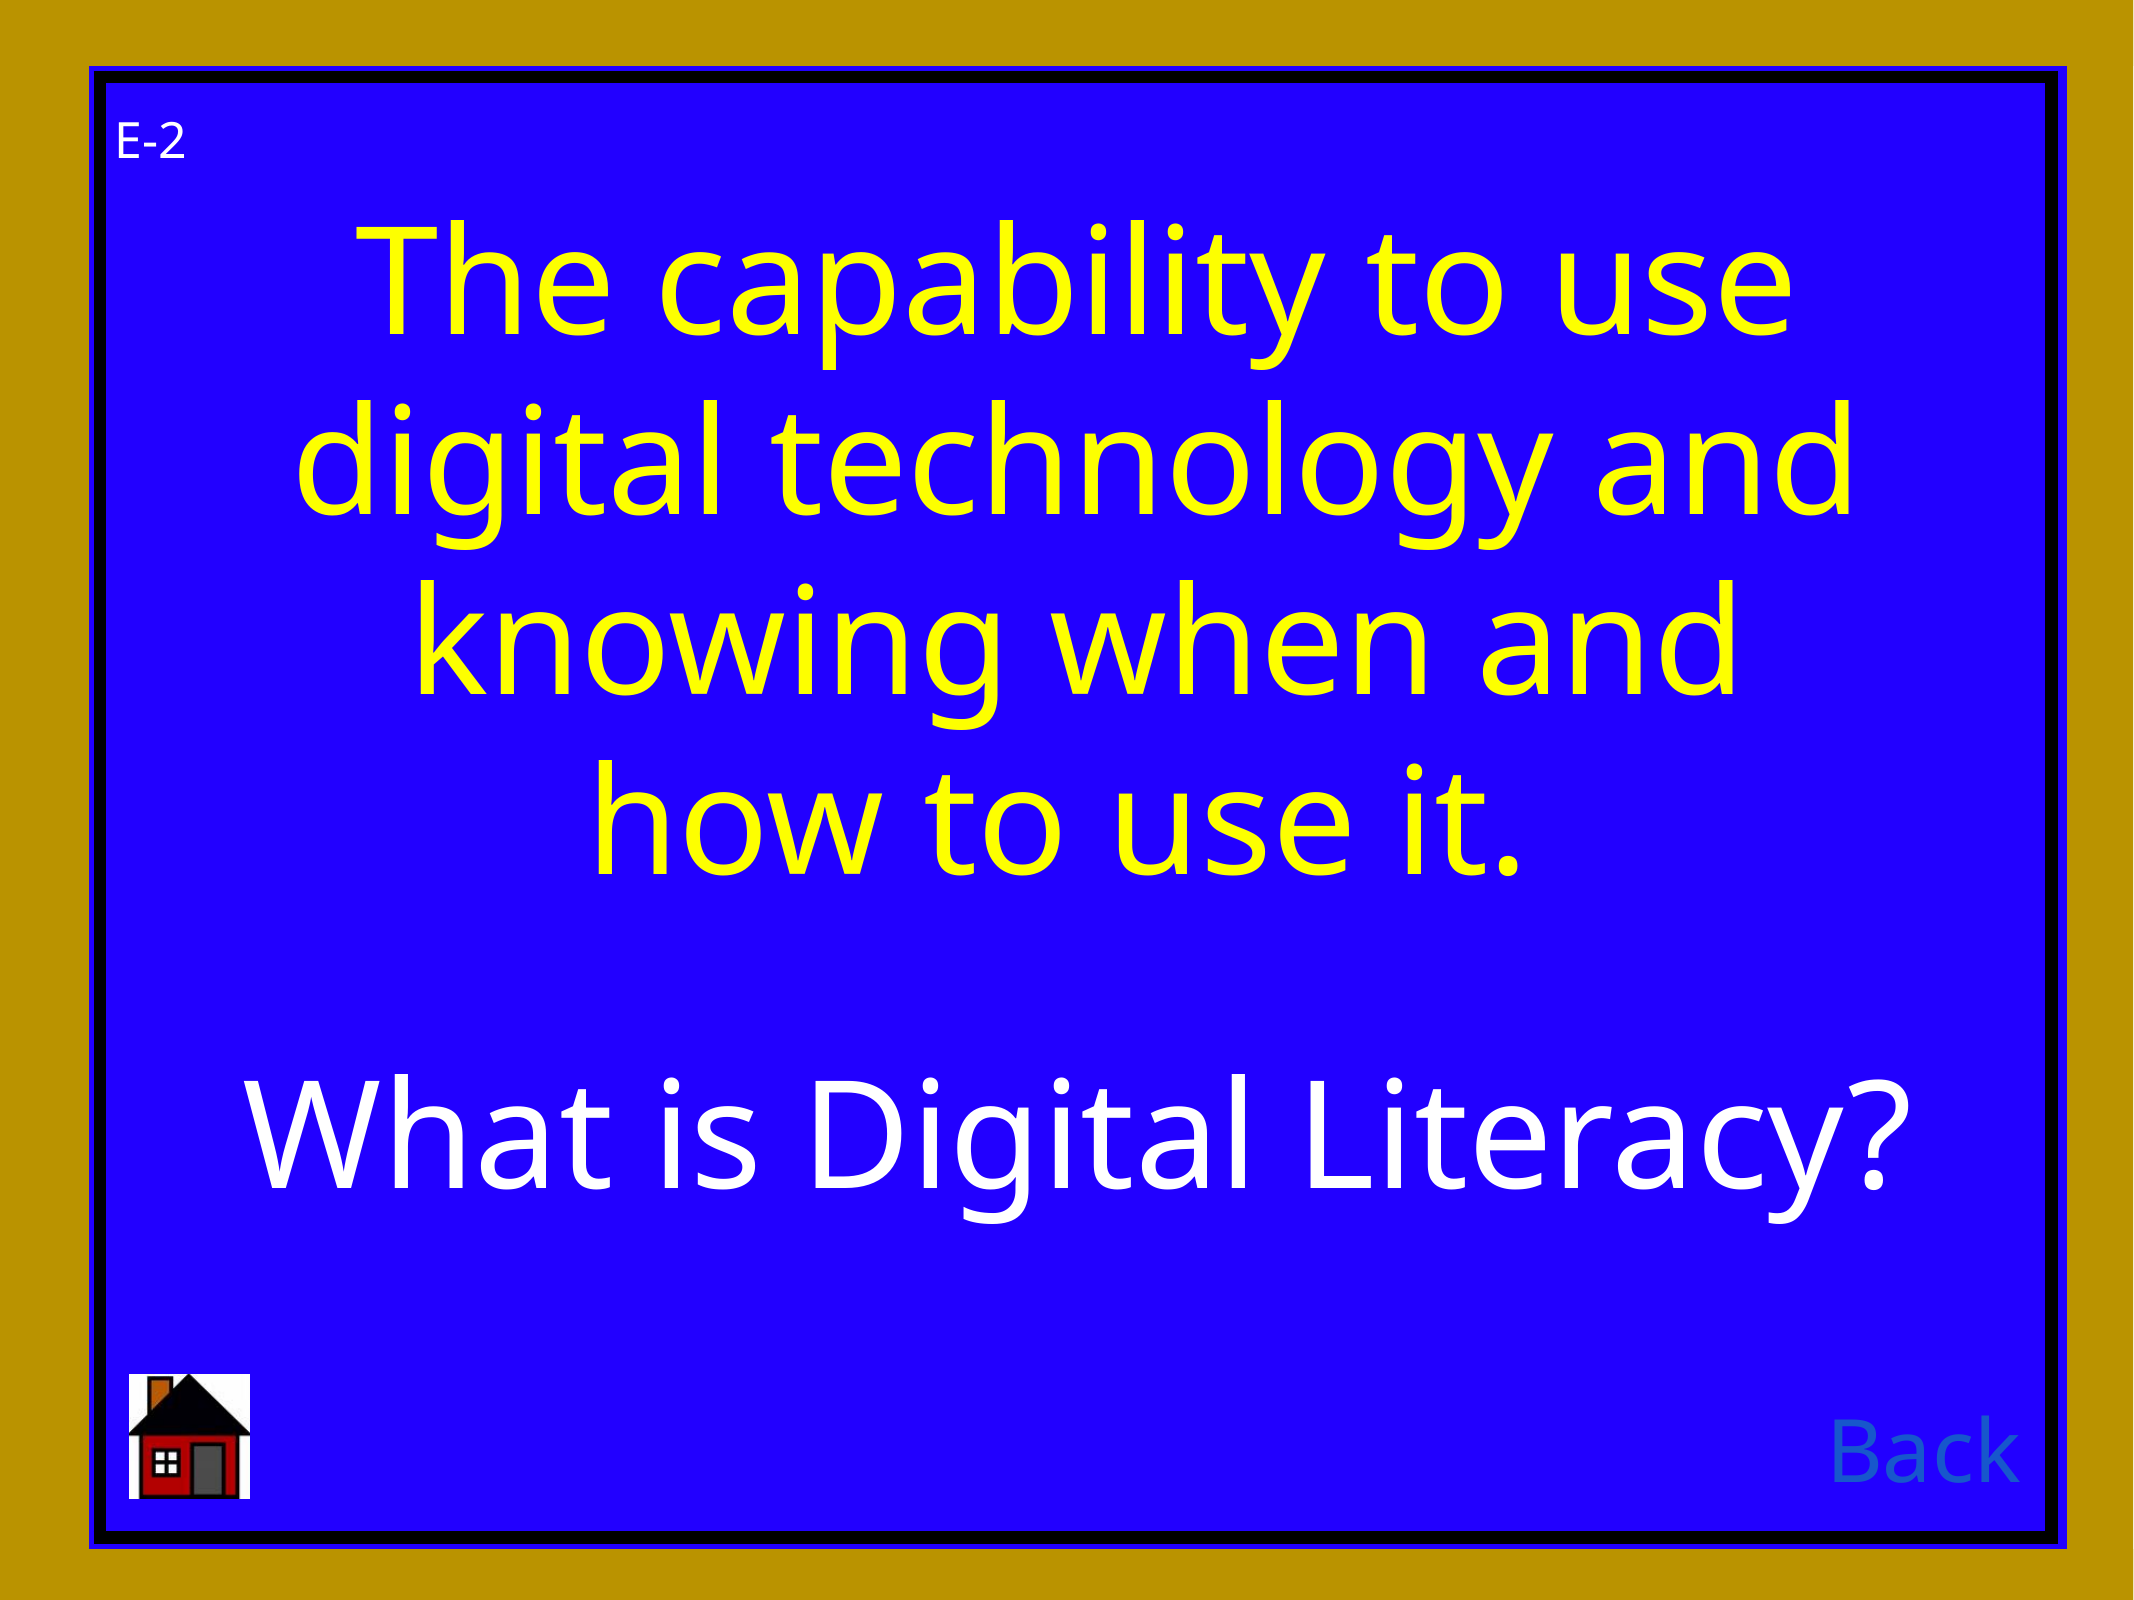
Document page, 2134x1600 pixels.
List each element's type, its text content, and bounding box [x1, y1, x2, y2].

text_box What is Digital Literacy? [242, 1038, 1914, 1219]
text_box E-2 [114, 108, 188, 169]
text_box The capability to use digital technology and knowing when and how to use it. [241, 449, 1913, 640]
picture [128, 1374, 250, 1499]
text_box [2, 0, 2134, 1600]
